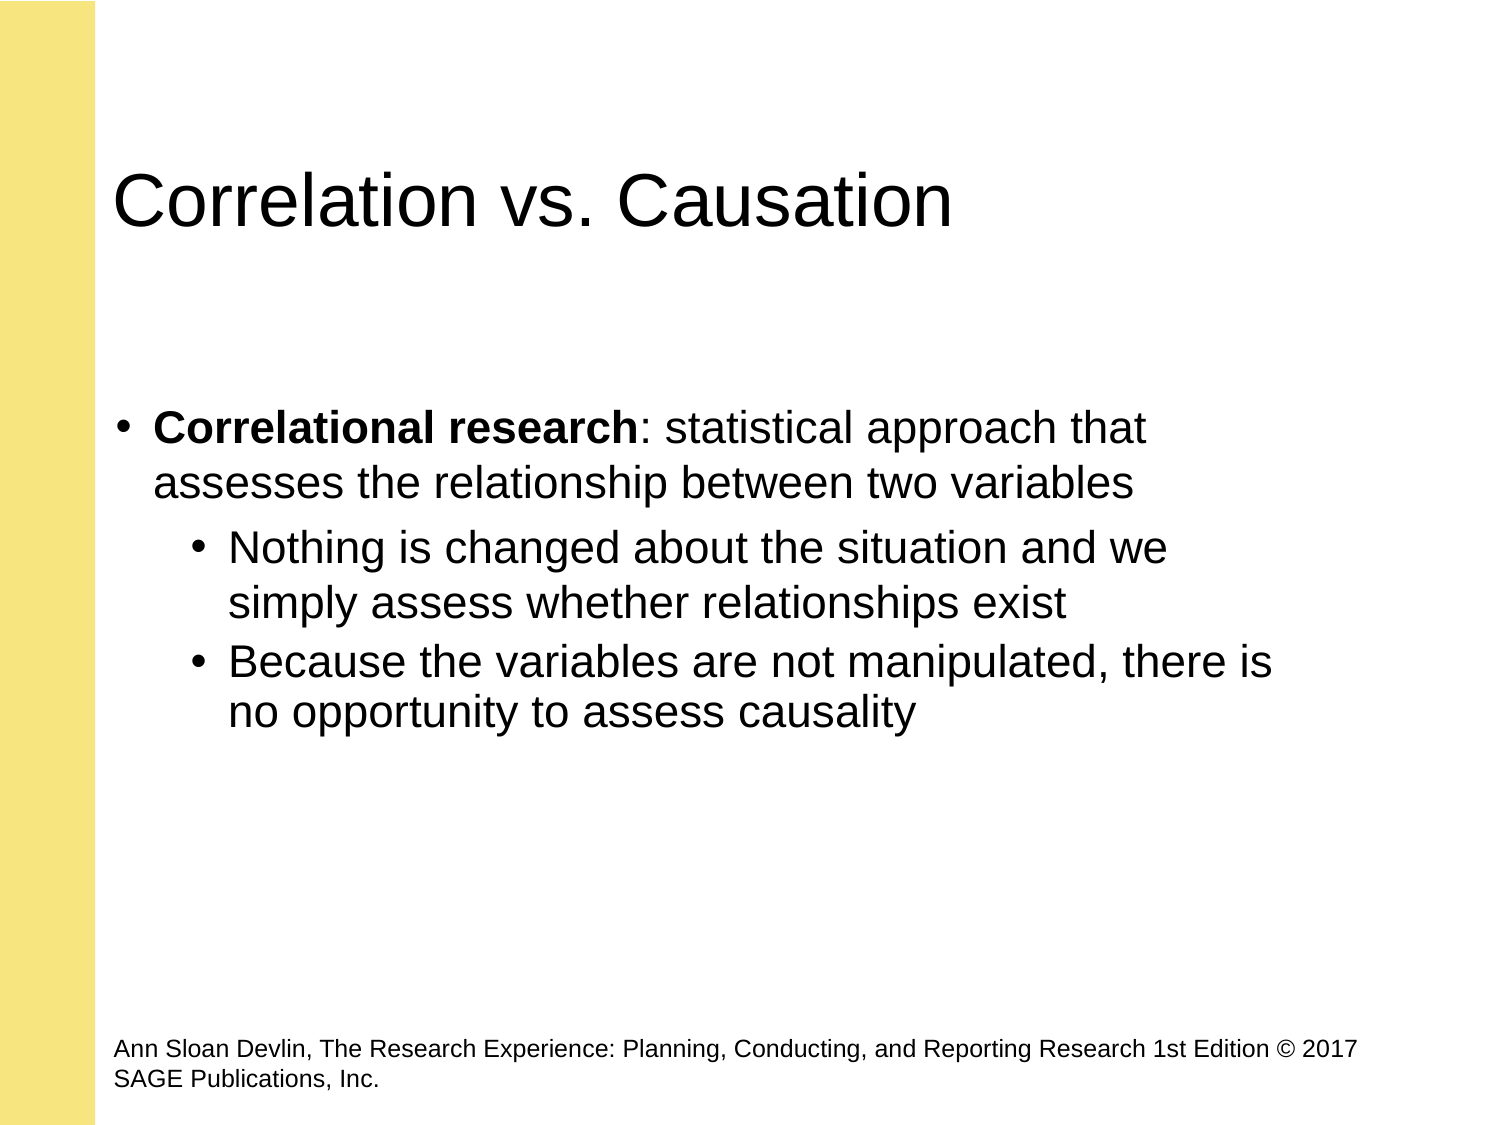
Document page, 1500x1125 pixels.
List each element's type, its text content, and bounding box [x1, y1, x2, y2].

picture [0, 1, 96, 1125]
title Correlation vs. Causation [97, 143, 1022, 261]
list Correlational research: statistical approach that assesses the relationship between two variables Nothing is changed about the situation and we simply assess whether relationships exist Because the variables are not manipulated, there is no opportunity to assess causality [100, 390, 1308, 748]
